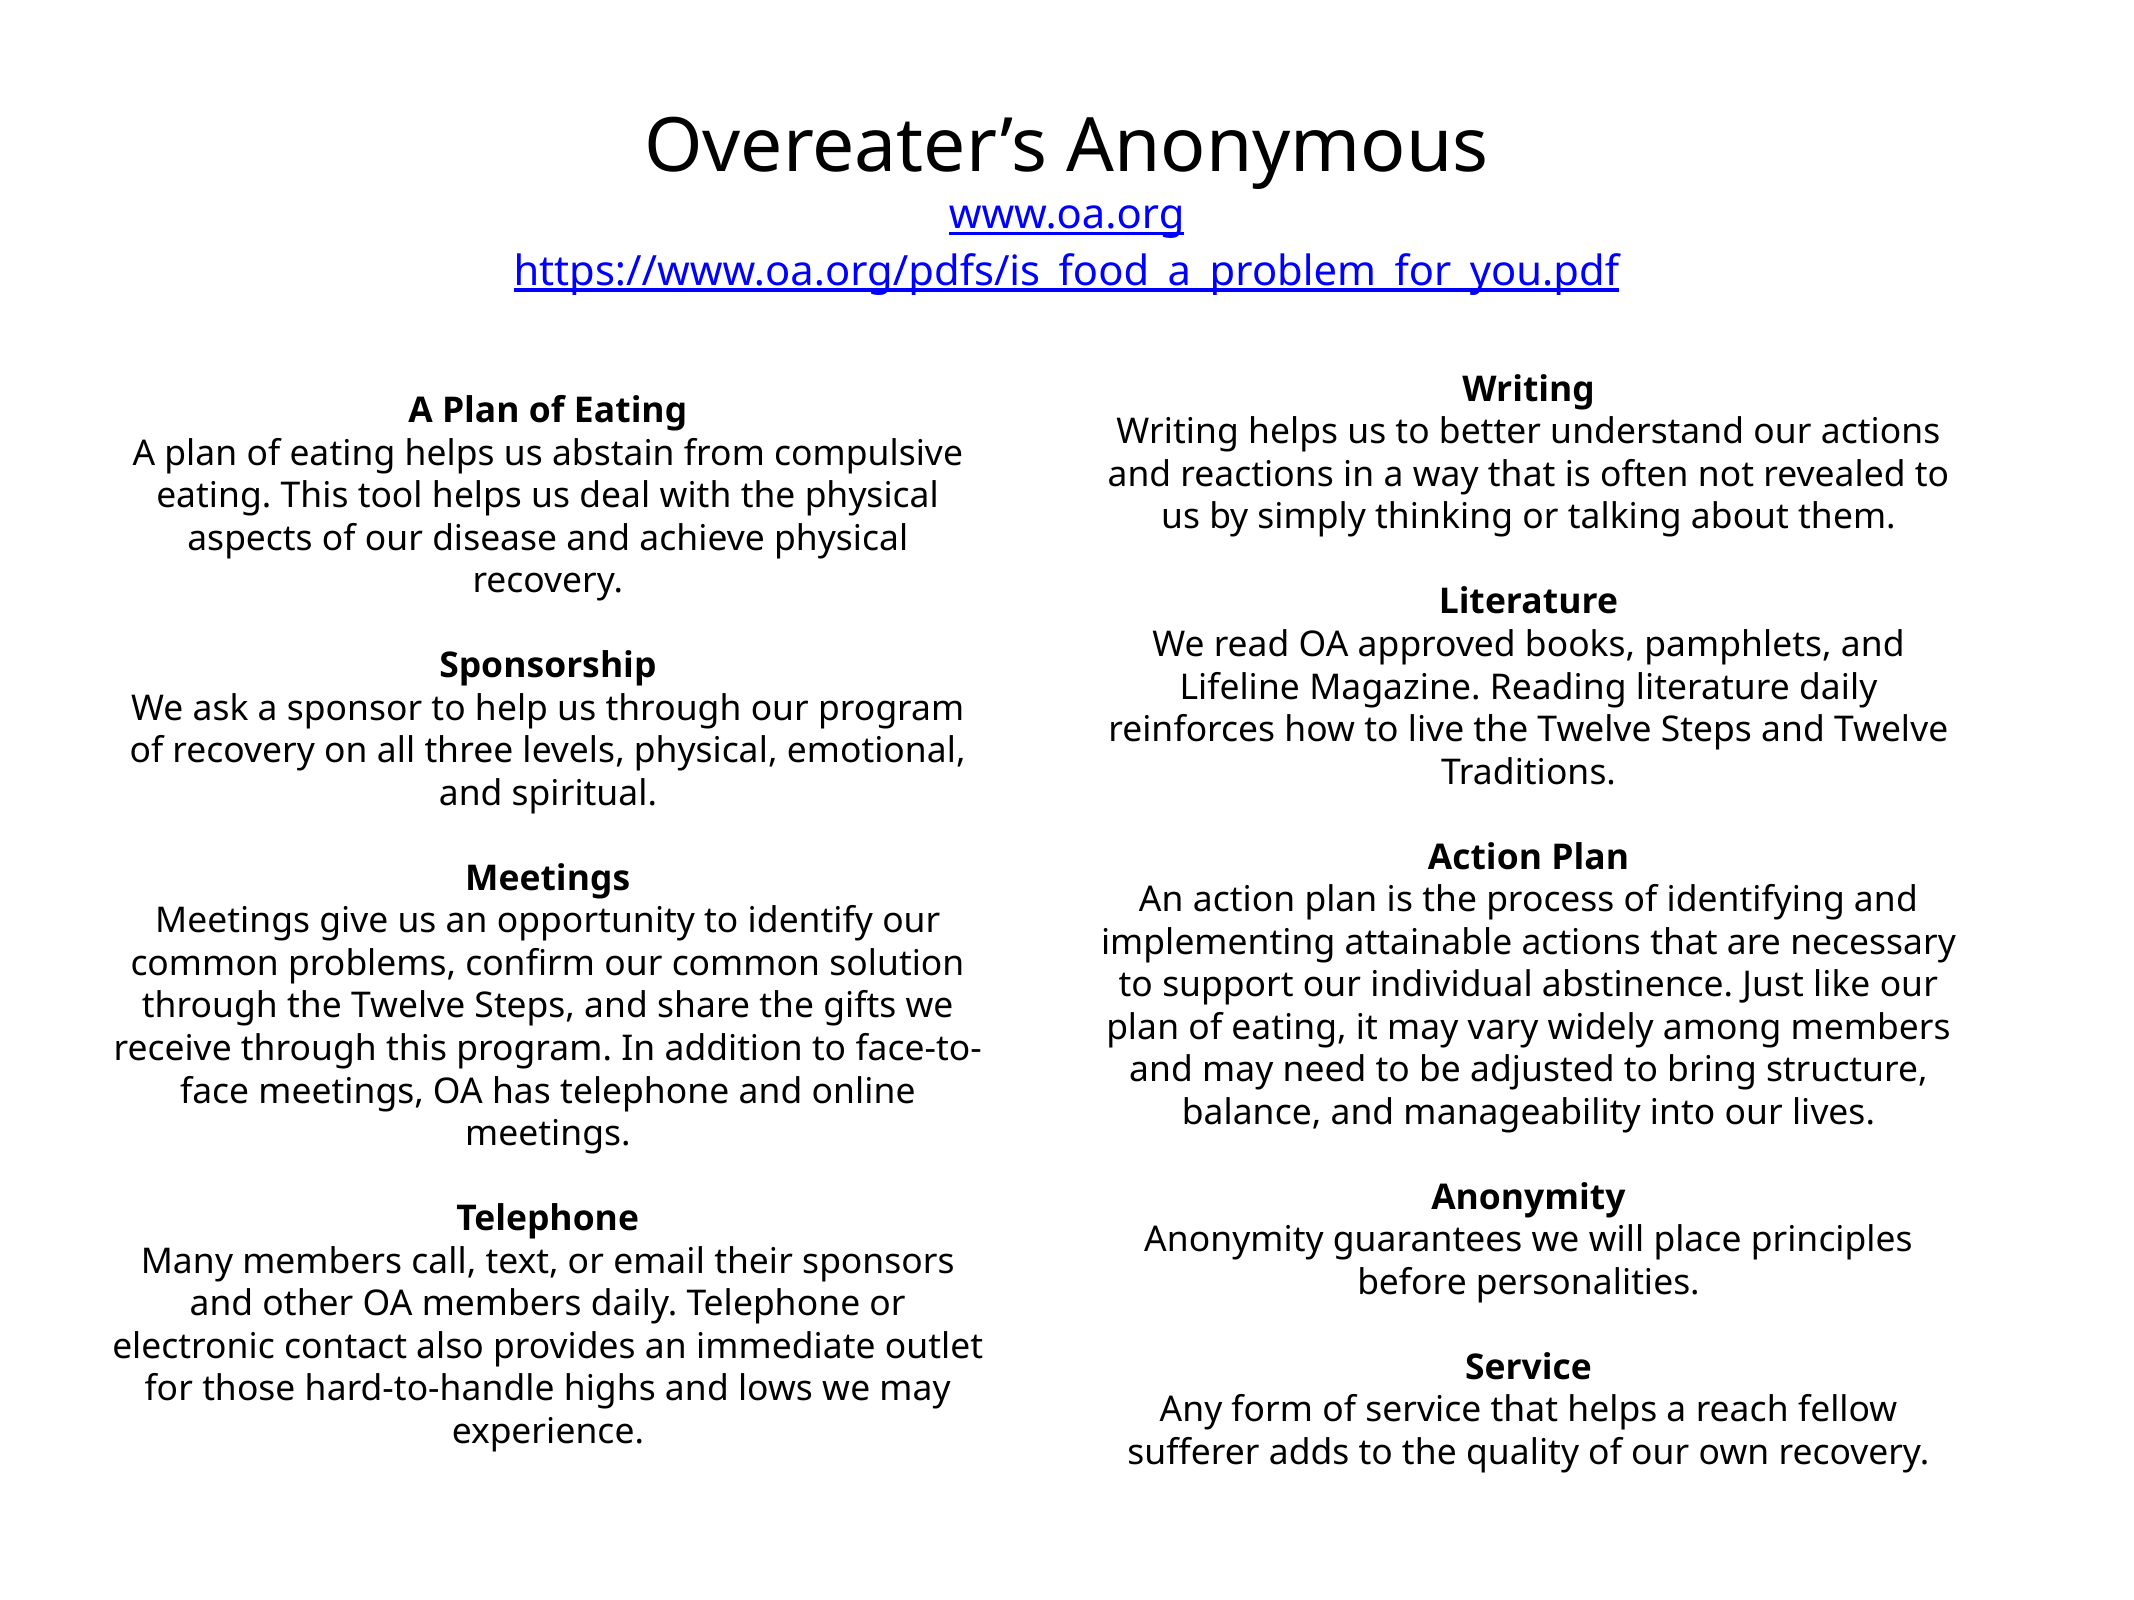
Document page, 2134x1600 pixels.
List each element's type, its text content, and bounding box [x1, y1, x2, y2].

text_box Overeater’s Anonymous www.oa.org https://www.oa.org/pdfs/is_food_a_problem_for_you.pdf [505, 88, 1628, 309]
text_box Writing Writing helps us to better understand our actions and reactions in a way that is often not revealed to us by simply thinking or talking about them. Literature We read OA approved books, pamphlets, and Lifeline Magazine. Reading literature daily reinforces how to live the Twelve Steps and Twelve Traditions. Action Plan An action plan is the process of identifying and implementing attainable actions that are necessary to support our individual abstinence. Just like our plan of eating, it may vary widely among members and may need to be adjusted to bring structure, balance, and manageability into our lives. Anonymity Anonymity guarantees we will place principles before personalities. Service Any form of service that helps a reach fellow sufferer adds to the quality of our own recovery. [1084, 357, 1973, 1480]
text_box A Plan of Eating A plan of eating helps us abstain from compulsive eating. This tool helps us deal with the physical aspects of our disease and achieve physical recovery. Sponsorship We ask a sponsor to help us through our program of recovery on all three levels, physical, emotional, and spiritual. Meetings Meetings give us an opportunity to identify our common problems, confirm our common solution through the Twelve Steps, and share the gifts we receive through this program. In addition to face-to-face meetings, OA has telephone and online meetings. Telephone Many members call, text, or email their sponsors and other OA members daily. Telephone or electronic contact also provides an immediate outlet for those hard-to-handle highs and lows we may experience. [103, 378, 992, 1459]
